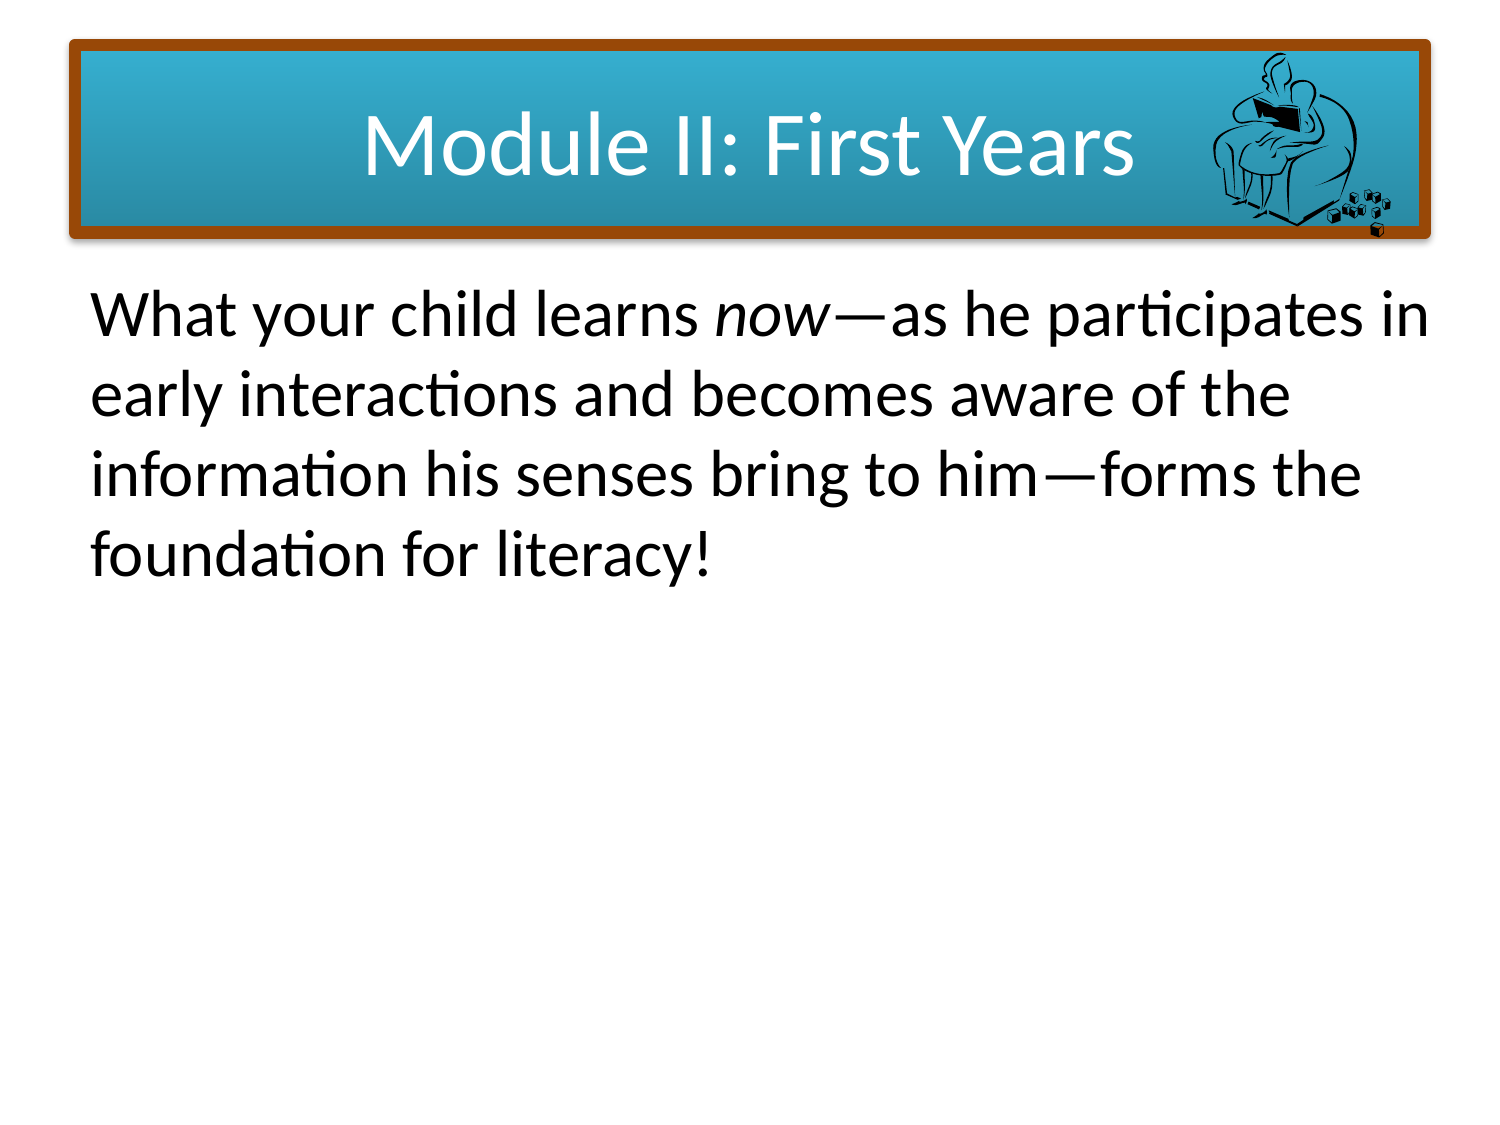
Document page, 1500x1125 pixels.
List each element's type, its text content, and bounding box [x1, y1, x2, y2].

list What your child learns now—as he participates in early interactions and becomes aware of the information his senses bring to him—forms the foundation for literacy! [75, 262, 1450, 1075]
title Module II: First Years [75, 45, 1425, 233]
picture [1212, 49, 1391, 238]
